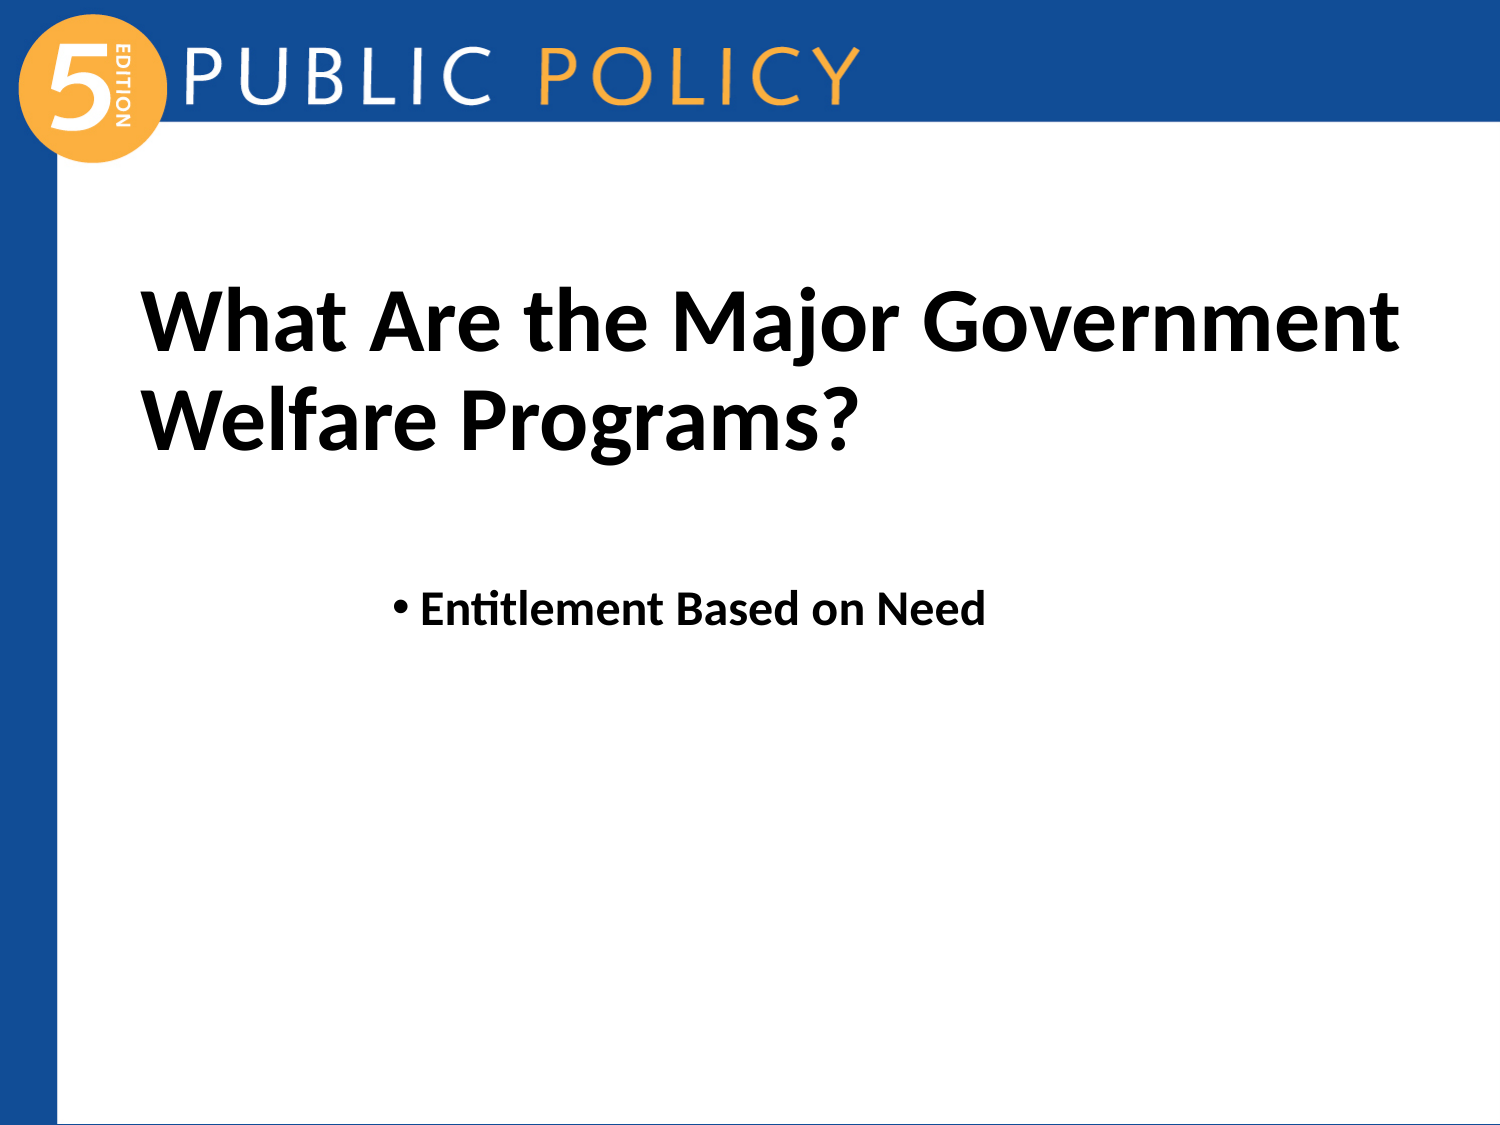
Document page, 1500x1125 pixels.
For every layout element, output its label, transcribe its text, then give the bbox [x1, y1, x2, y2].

picture [0, 0, 1500, 1125]
subtitle Entitlement Based on Need [377, 575, 1500, 677]
title What Are the Major Government Welfare Programs? [125, 262, 1488, 480]
